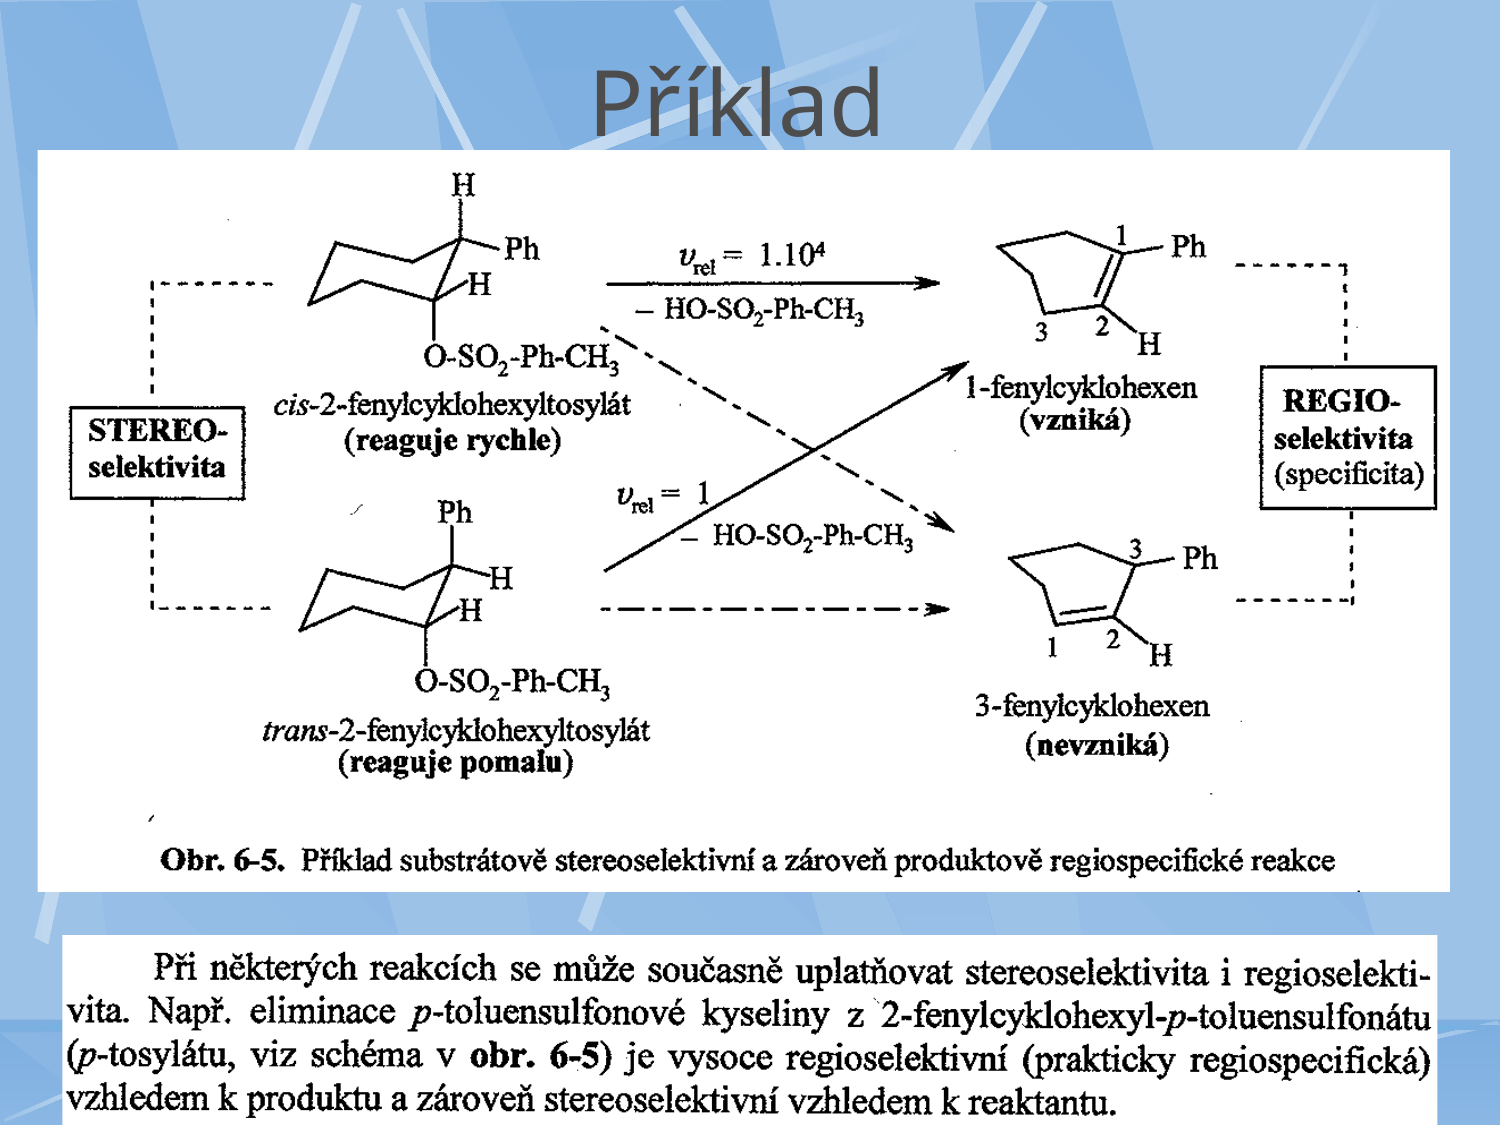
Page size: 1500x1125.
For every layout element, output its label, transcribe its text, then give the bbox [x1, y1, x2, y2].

picture [37, 149, 1451, 892]
picture [62, 935, 1438, 1125]
title Příklad [99, 37, 1375, 148]
